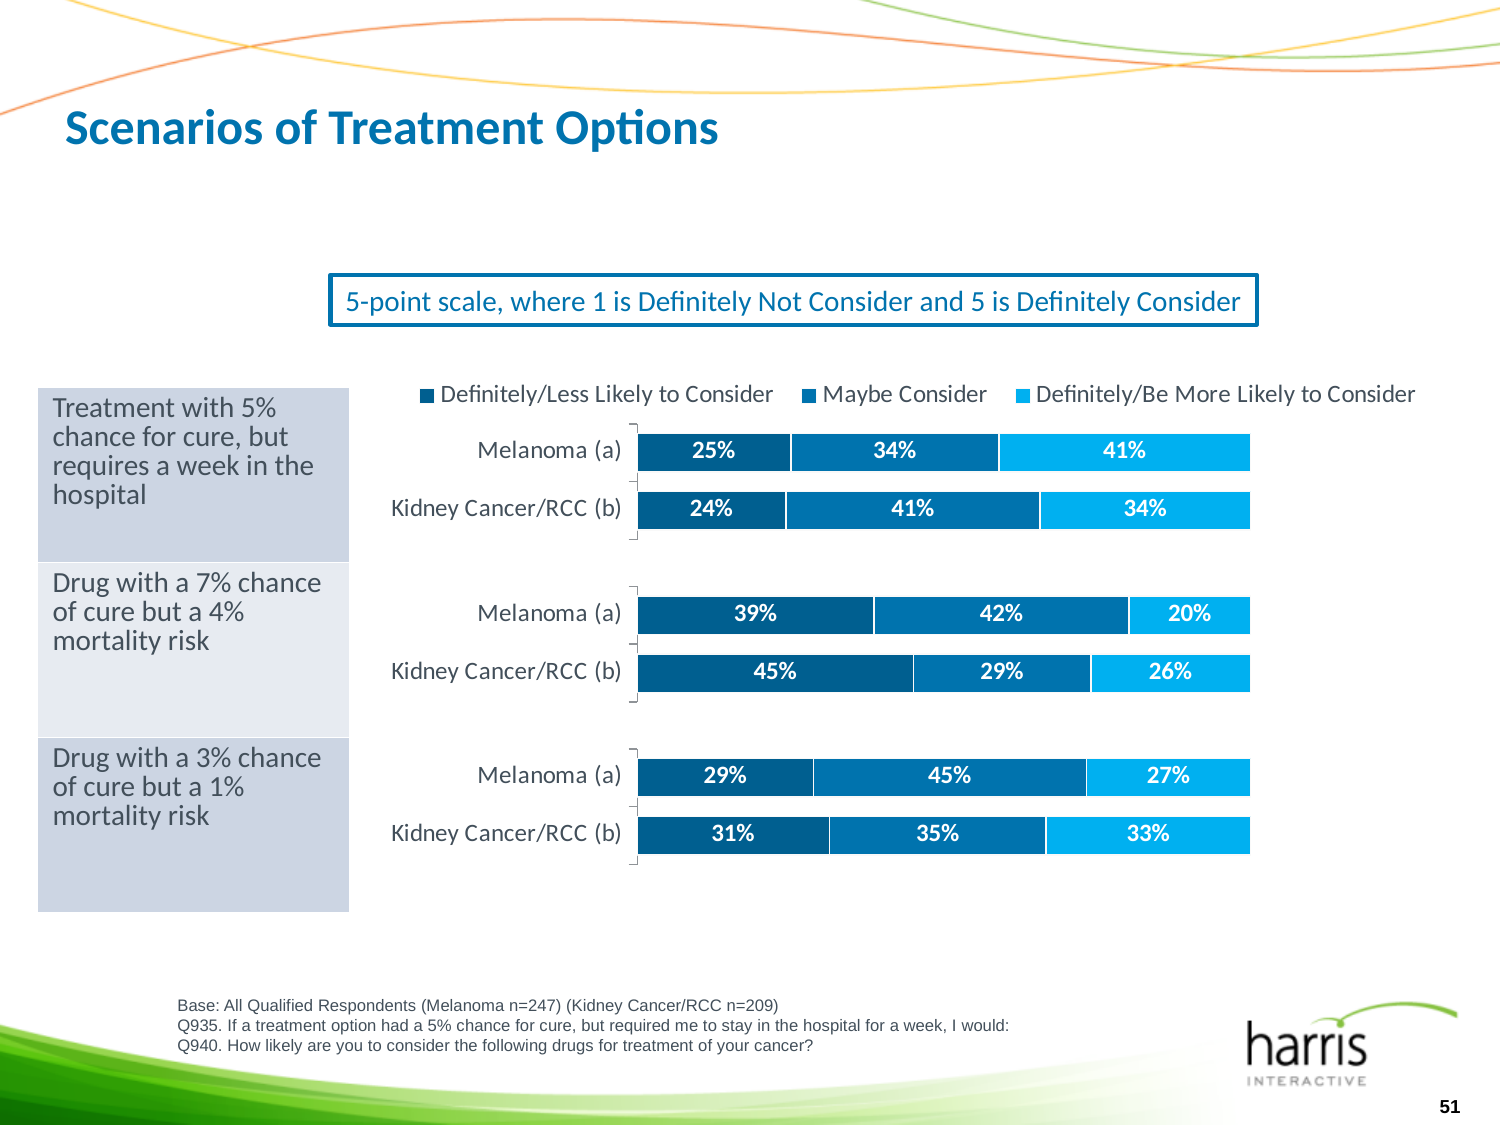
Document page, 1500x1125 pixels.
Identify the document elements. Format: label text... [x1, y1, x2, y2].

text_box 5-point scale, where 1 is Definitely Not Consider and 5 is Definitely Consider [328, 273, 1259, 327]
table_header Treatment with 5% chance for cure, but requires a week in the hospital [38, 388, 344, 562]
table_cell Drug with a 3% chance of cure but a 1% mortality risk [38, 738, 349, 912]
table_cell Drug with a 7% chance of cure but a 4% mortality risk [38, 563, 344, 737]
title Scenarios of Treatment Options [49, 87, 1451, 176]
text_box 51 [1400, 1087, 1500, 1125]
picture [0, 0, 1500, 1125]
text_box Base: All Qualified Respondents (Melanoma n=247) (Kidney Cancer/RCC n=209) Q935. If a treatment option had a 5% chance for cure, but required me to stay in the hospital for a week, I would: Q940. How likely are you to consider the following drugs for treatment of your cancer? [162, 987, 1175, 1063]
chart [349, 374, 1500, 888]
